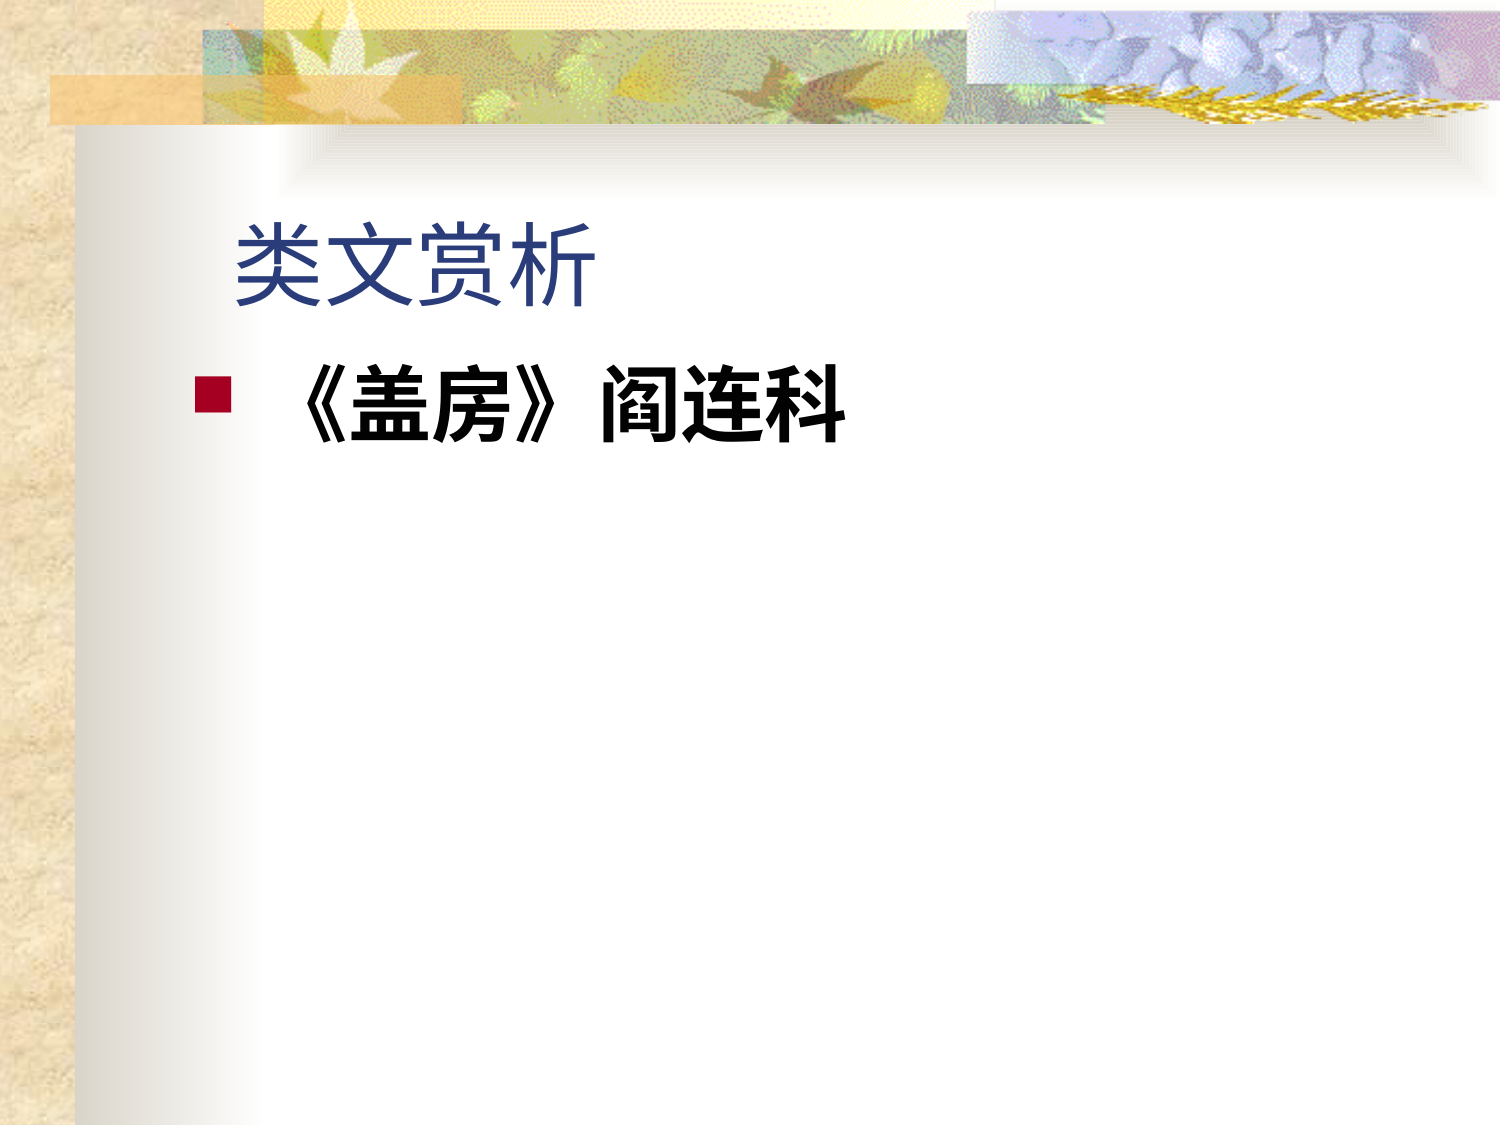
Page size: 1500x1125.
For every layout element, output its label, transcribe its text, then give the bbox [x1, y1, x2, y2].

picture [0, 0, 1500, 1125]
title 类文赏析 [174, 137, 1450, 325]
list 《盖房》阎连科 [174, 344, 1450, 1020]
